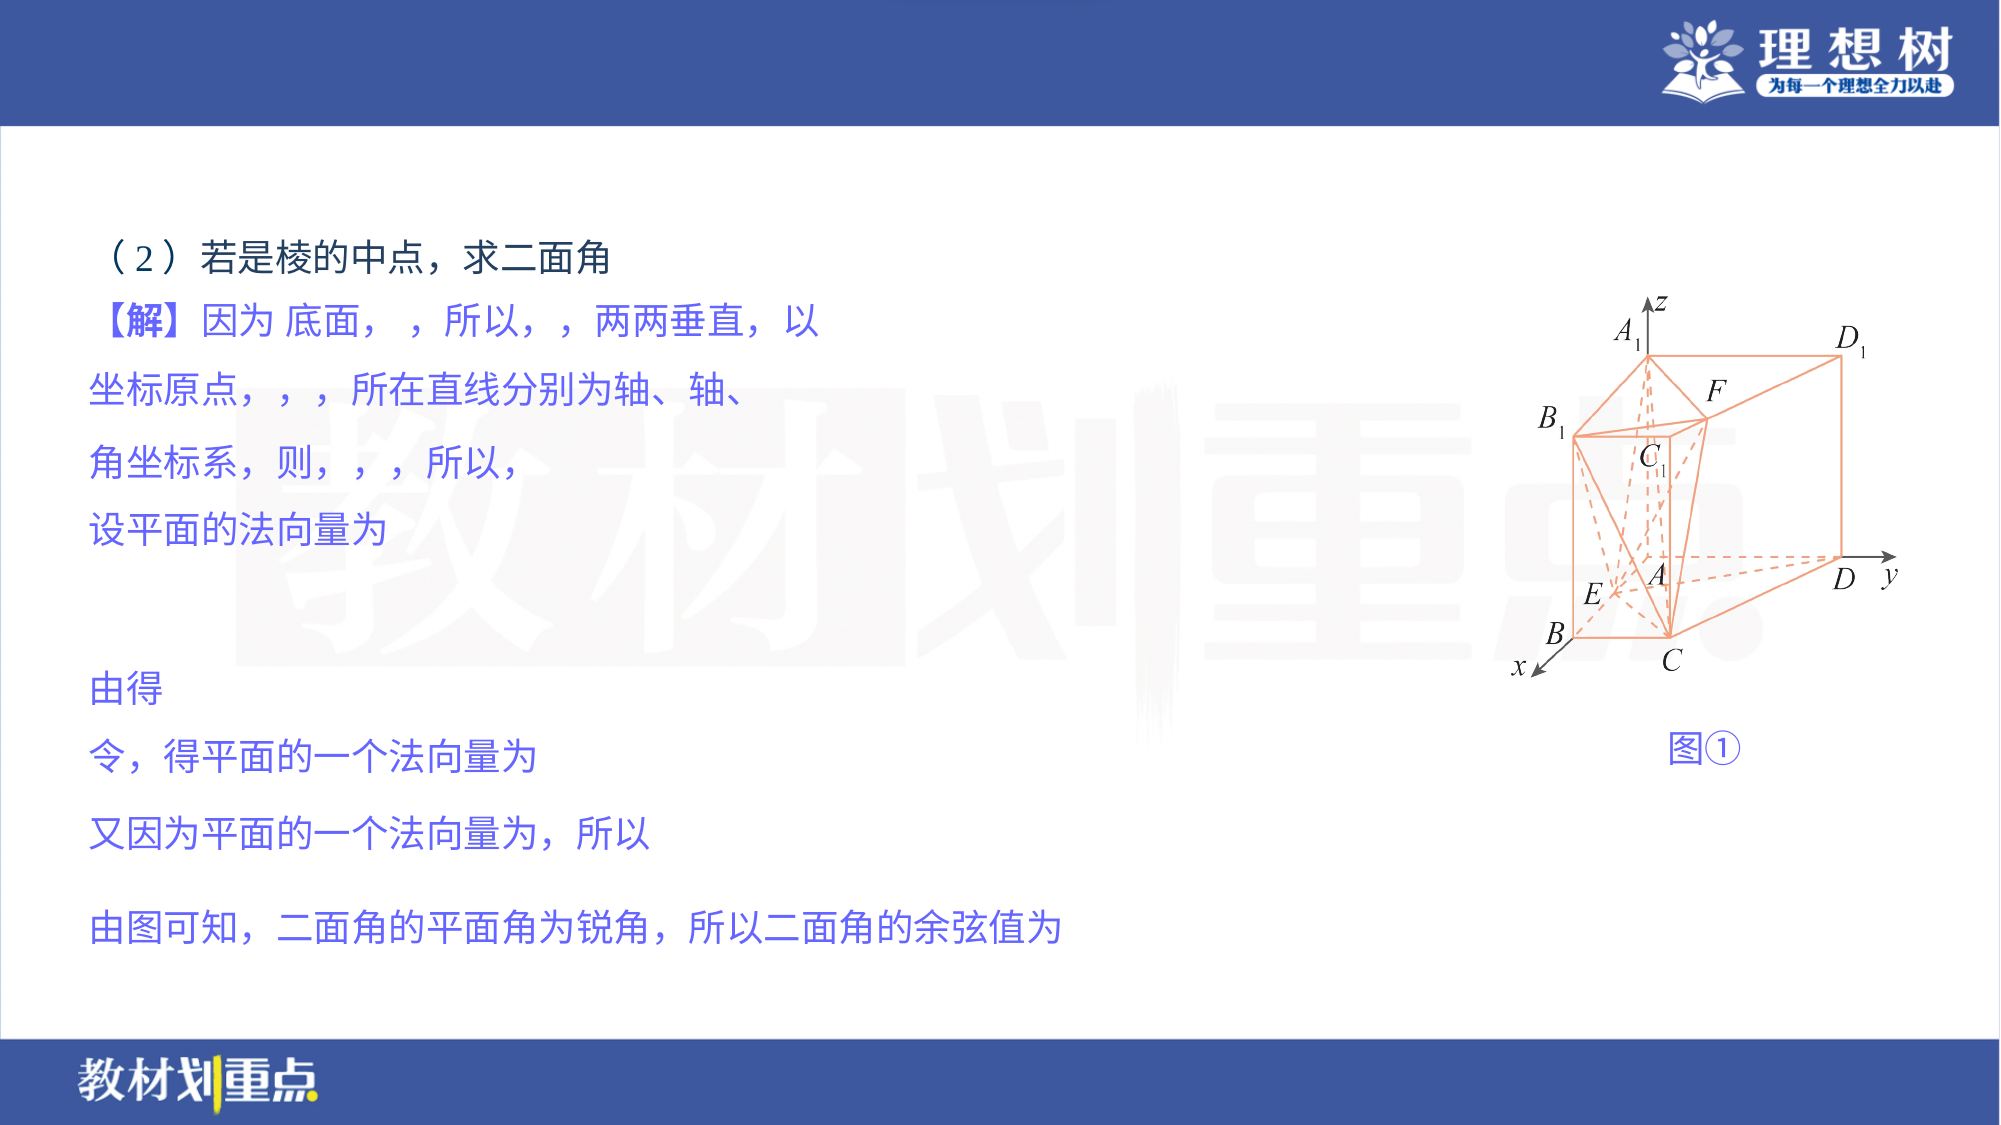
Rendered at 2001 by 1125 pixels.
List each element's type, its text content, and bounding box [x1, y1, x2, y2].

text_box 图① [1662, 705, 1747, 832]
picture [0, 0, 2000, 1125]
